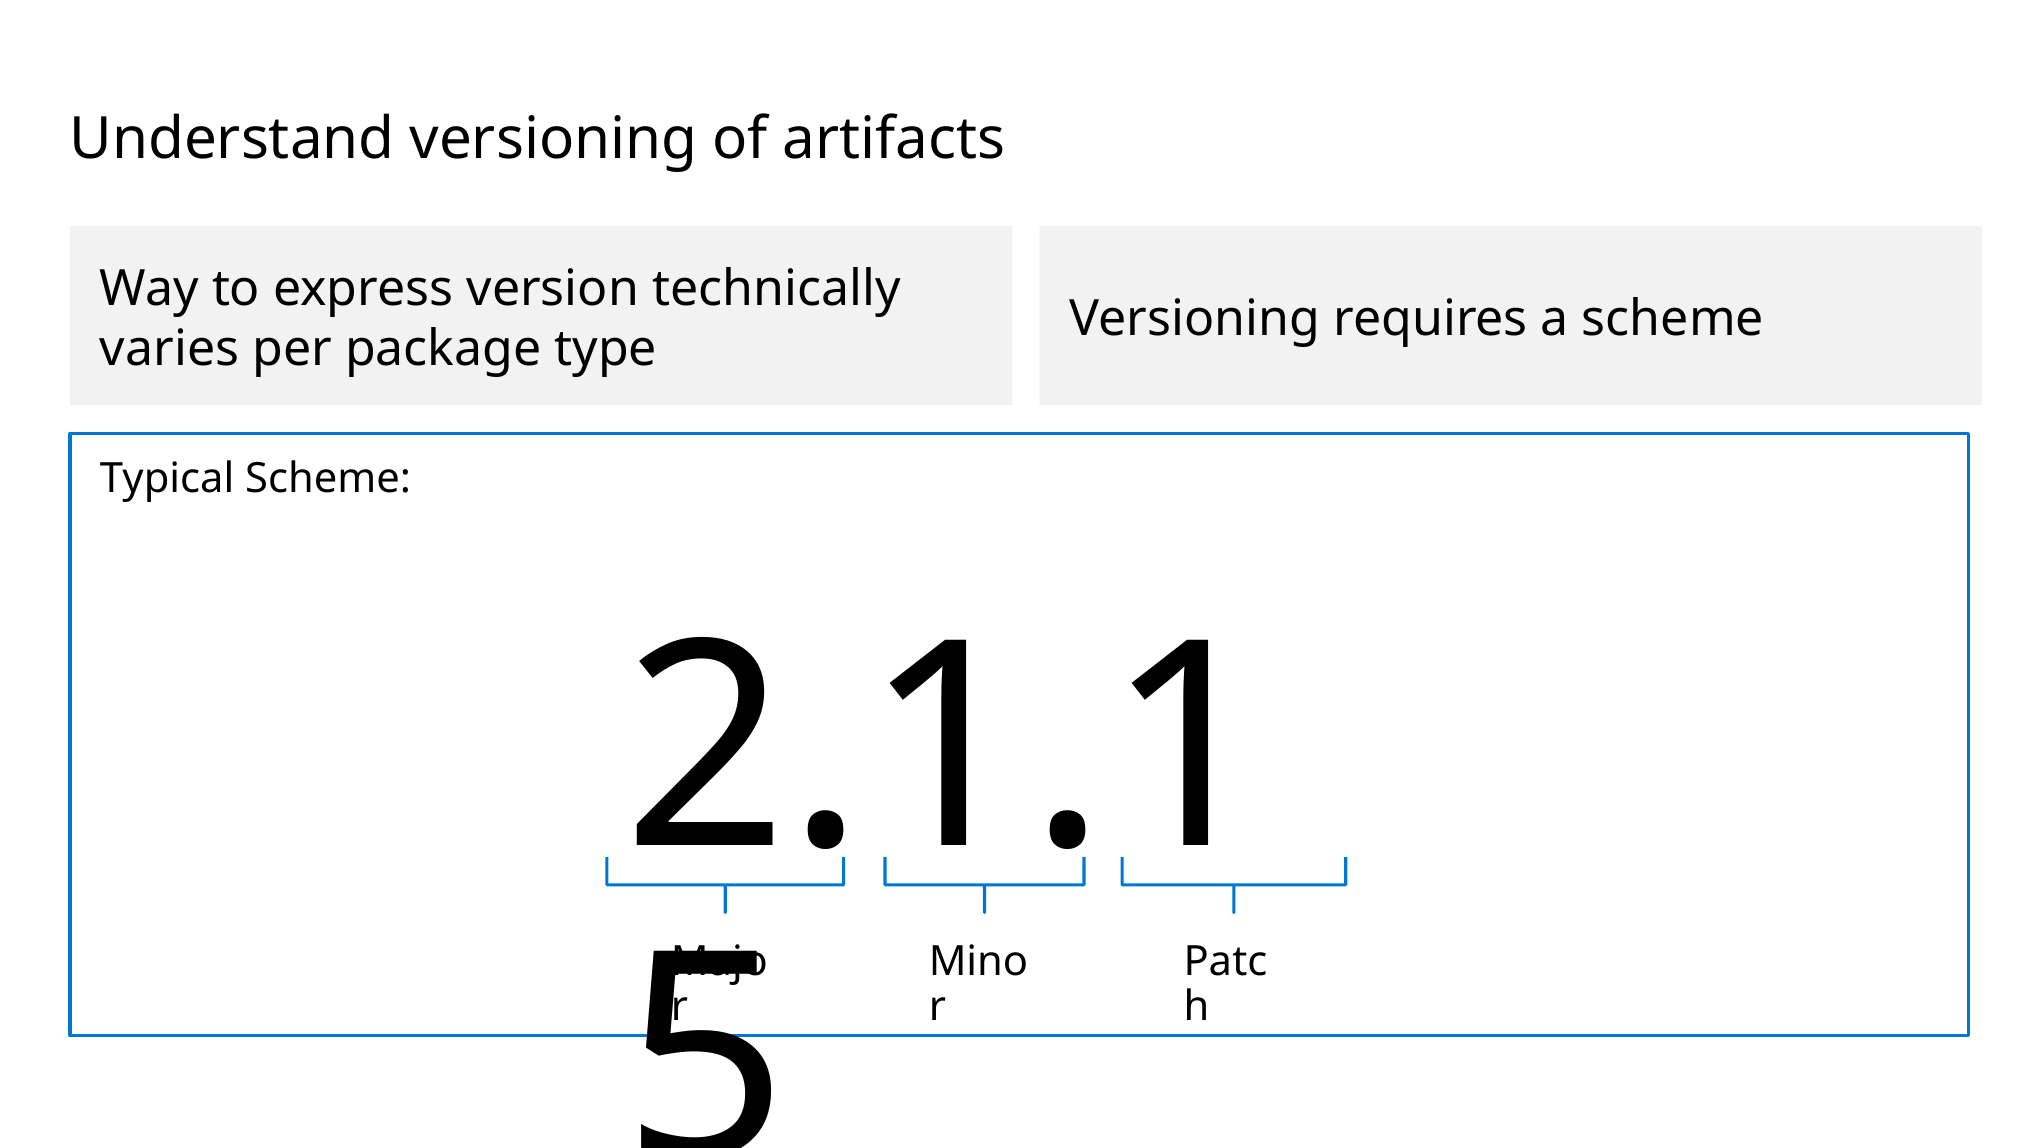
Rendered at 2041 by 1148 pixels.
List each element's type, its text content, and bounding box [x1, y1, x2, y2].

text_box Major [670, 939, 780, 1030]
title Understand versioning of artifacts [70, 103, 1969, 172]
text_box 2.1.15 [623, 597, 1432, 1148]
text_box [1121, 857, 1347, 914]
text_box Way to express version technically varies per package type [70, 225, 1013, 405]
text_box Patch [1183, 939, 1285, 1030]
text_box Typical Scheme: [69, 433, 1969, 1036]
text_box [884, 857, 1085, 914]
text_box Minor [928, 939, 1041, 1030]
text_box Versioning requires a scheme [1039, 225, 1982, 405]
text_box [606, 857, 845, 914]
